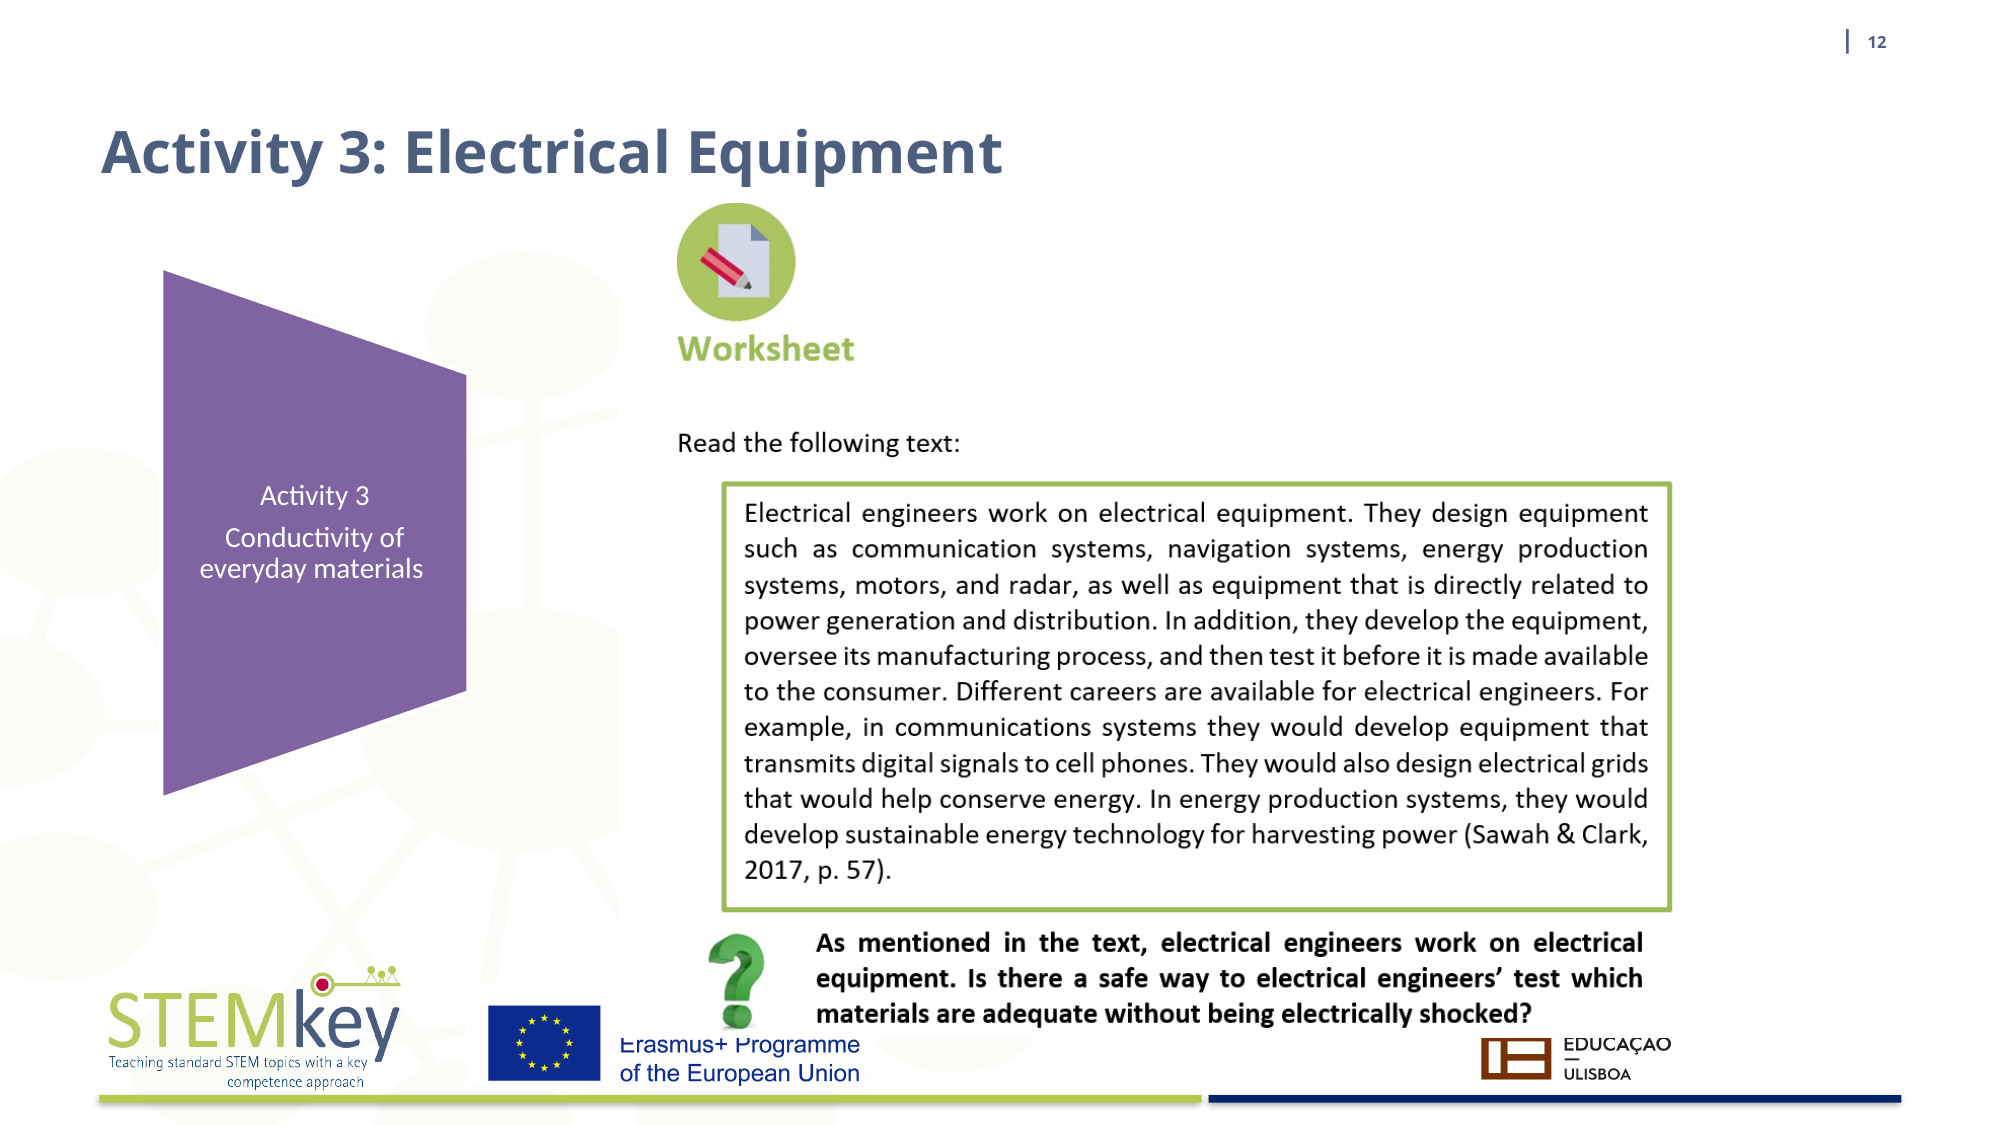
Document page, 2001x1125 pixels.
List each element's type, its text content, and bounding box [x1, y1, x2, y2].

slide_number | 12 [1772, 9, 1902, 69]
title Activity 3: Electrical Equipment [86, 97, 1641, 204]
picture [99, 959, 404, 1095]
picture [465, 203, 1759, 1086]
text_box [161, 266, 469, 799]
